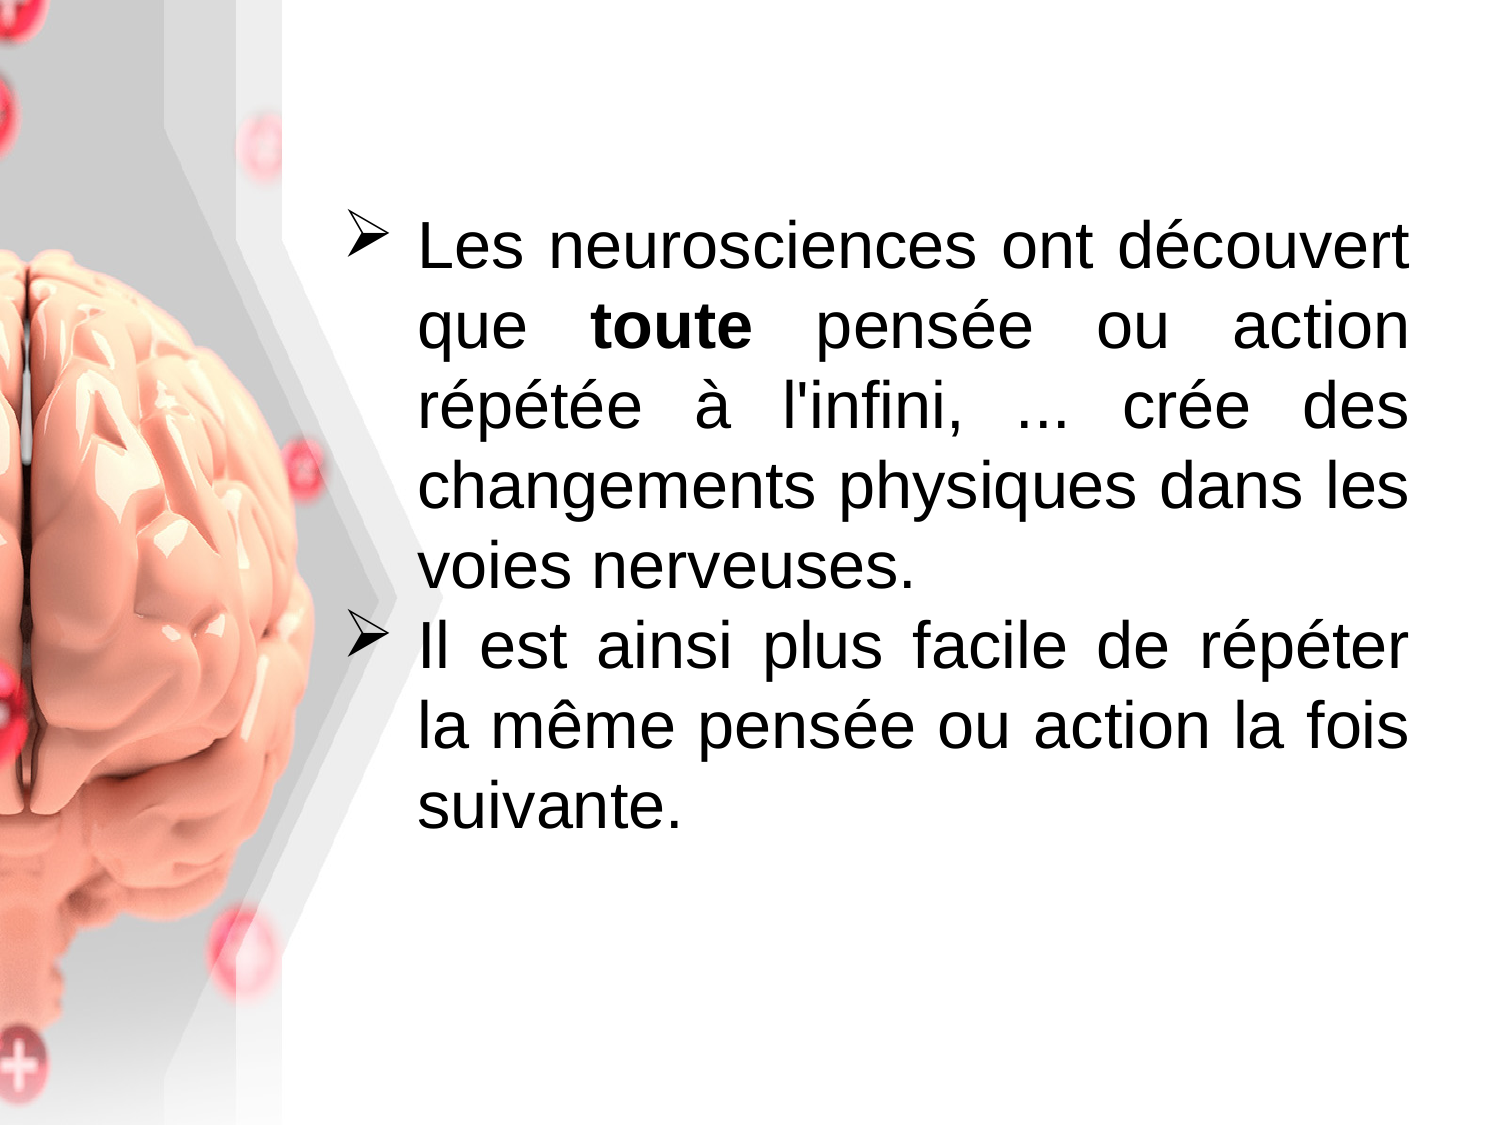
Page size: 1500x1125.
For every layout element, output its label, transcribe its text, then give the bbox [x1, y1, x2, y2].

picture [0, 0, 1500, 1125]
text_box Les neurosciences ont découvert que toute pensée ou action répétée à l'infini, ... crée des changements physiques dans les voies nerveuses. Il est ainsi plus facile de répéter la même pensée ou action la fois suivante. [327, 194, 1426, 849]
